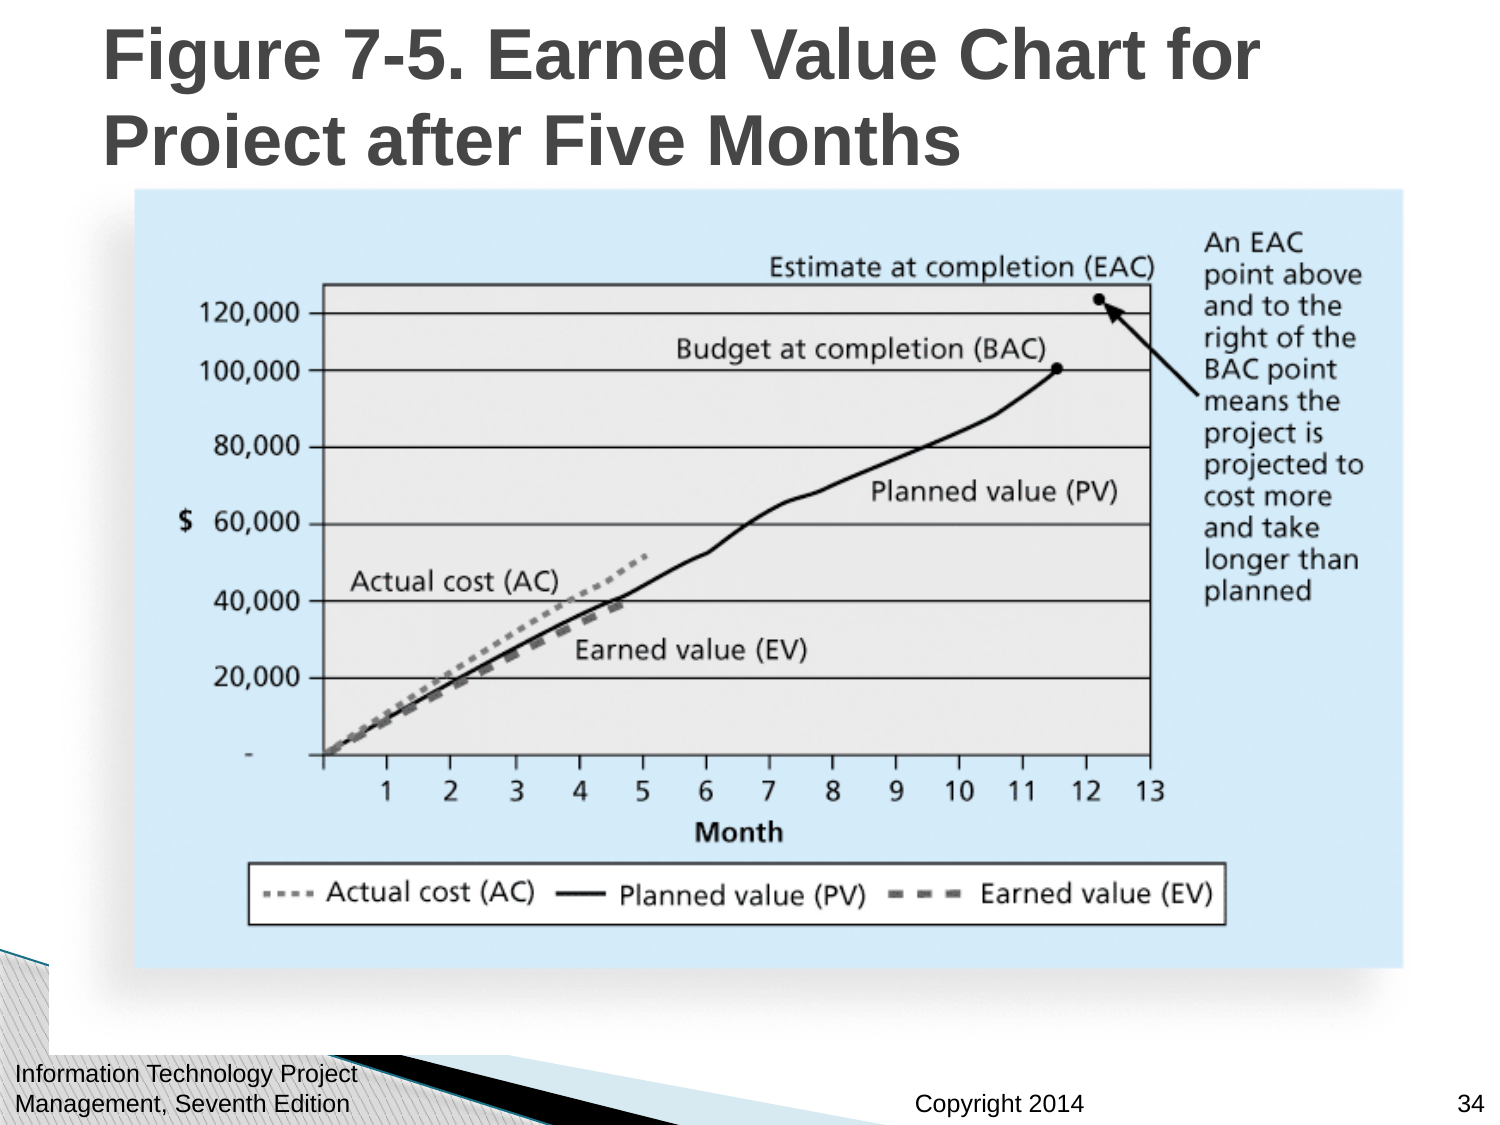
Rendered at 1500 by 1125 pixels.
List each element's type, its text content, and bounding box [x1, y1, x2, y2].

footer Information Technology Project Management, Seventh Edition [0, 1065, 425, 1125]
title Figure 7-5. Earned Value Chart for Project after Five Months [87, 0, 1438, 188]
slide_number 34 [1408, 1065, 1500, 1125]
picture [48, 168, 1426, 1055]
